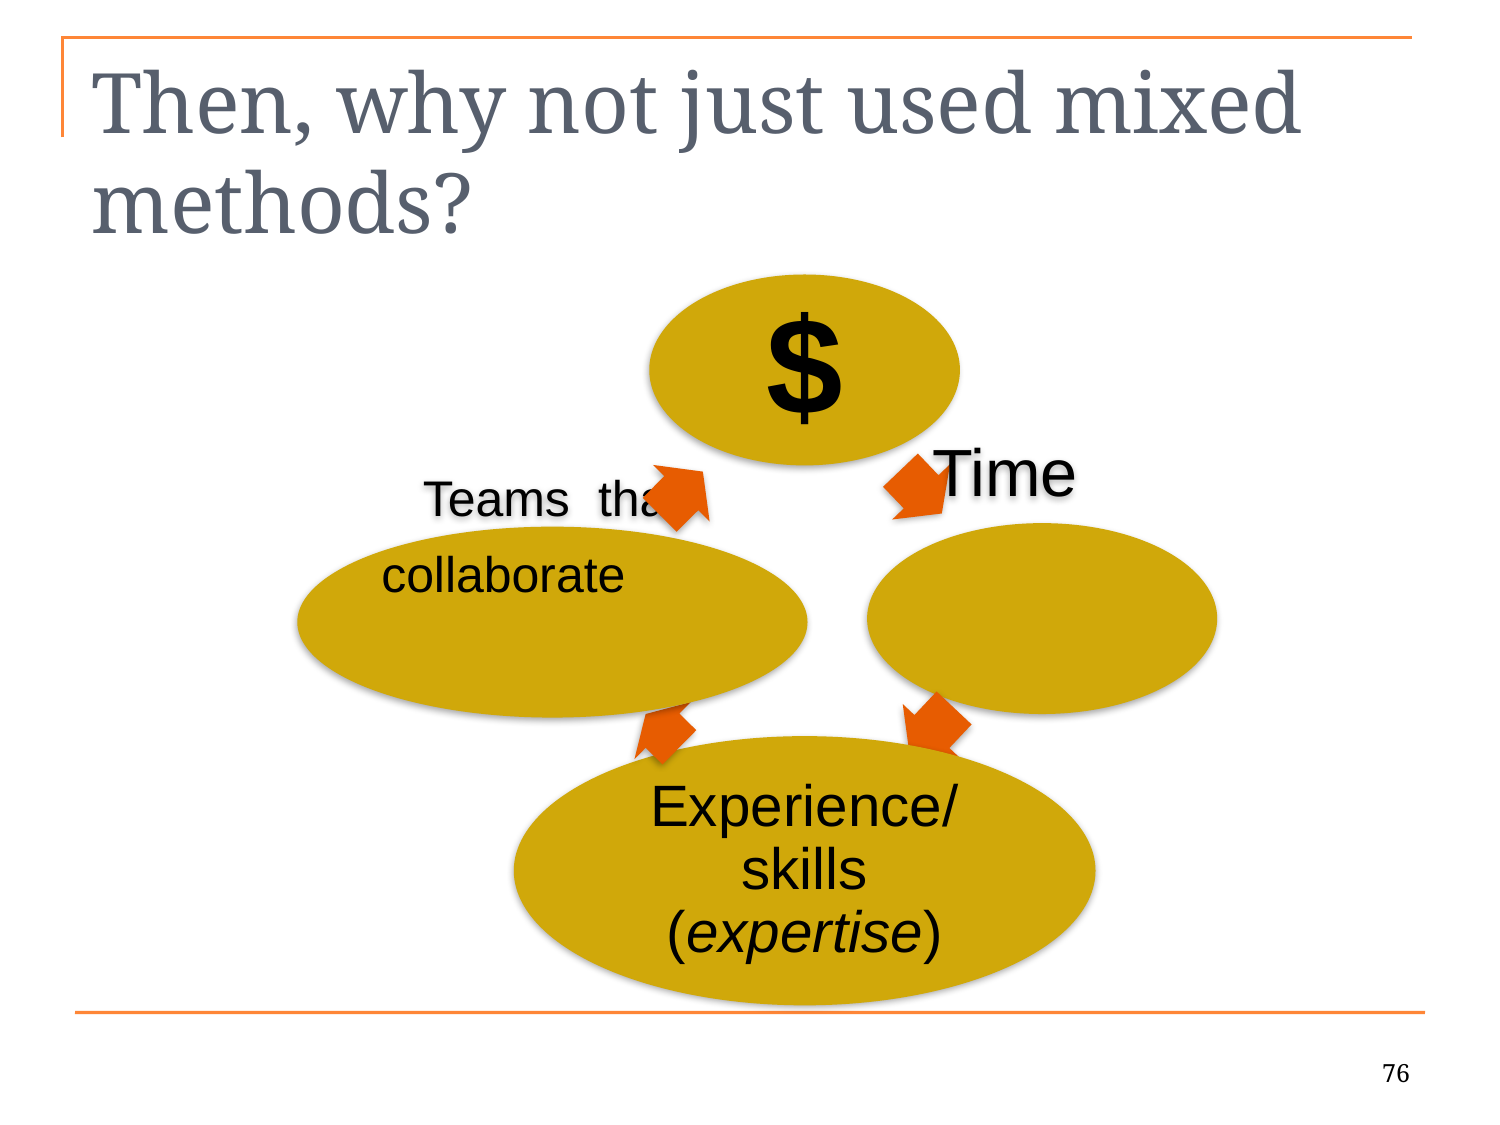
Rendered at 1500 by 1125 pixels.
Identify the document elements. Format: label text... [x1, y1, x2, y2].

slide_number 76 [1074, 1023, 1426, 1100]
title Then, why not just used mixed methods? [76, 42, 1427, 231]
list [88, 255, 1412, 998]
